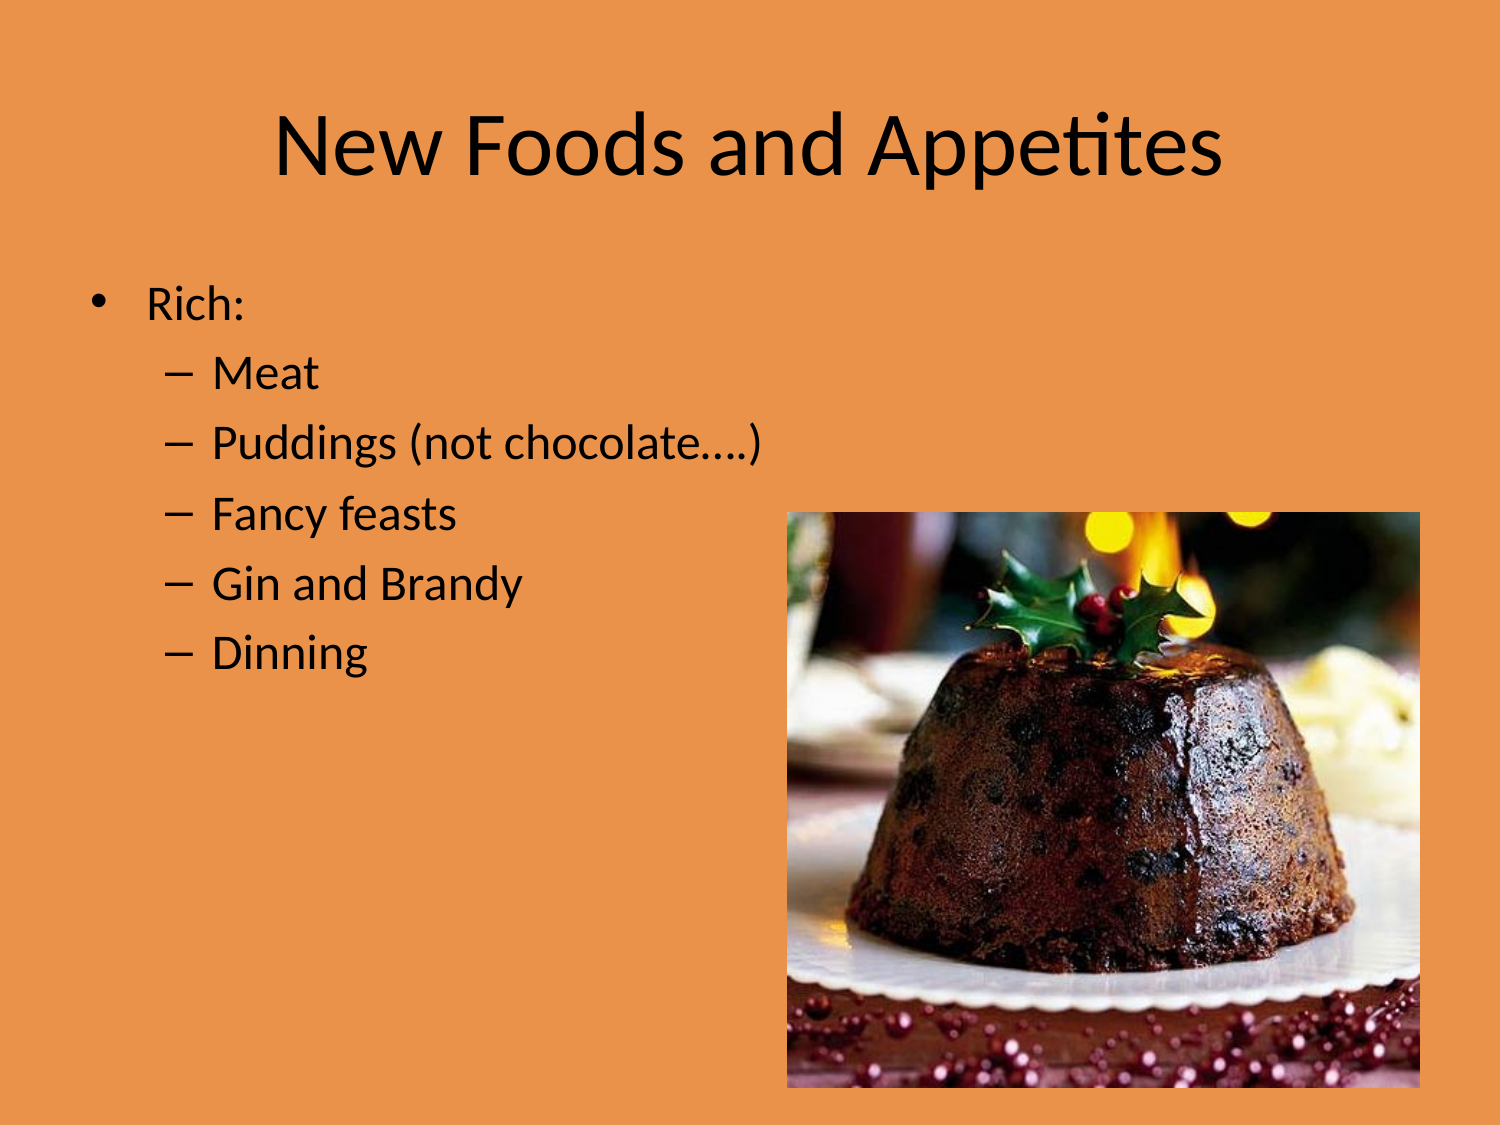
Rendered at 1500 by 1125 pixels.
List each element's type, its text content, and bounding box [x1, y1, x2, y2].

picture [787, 512, 1421, 1088]
list Rich: Meat Puddings (not chocolate….) Fancy feasts Gin and Brandy Dinning [75, 262, 1425, 1005]
title New Foods and Appetites [75, 45, 1425, 233]
